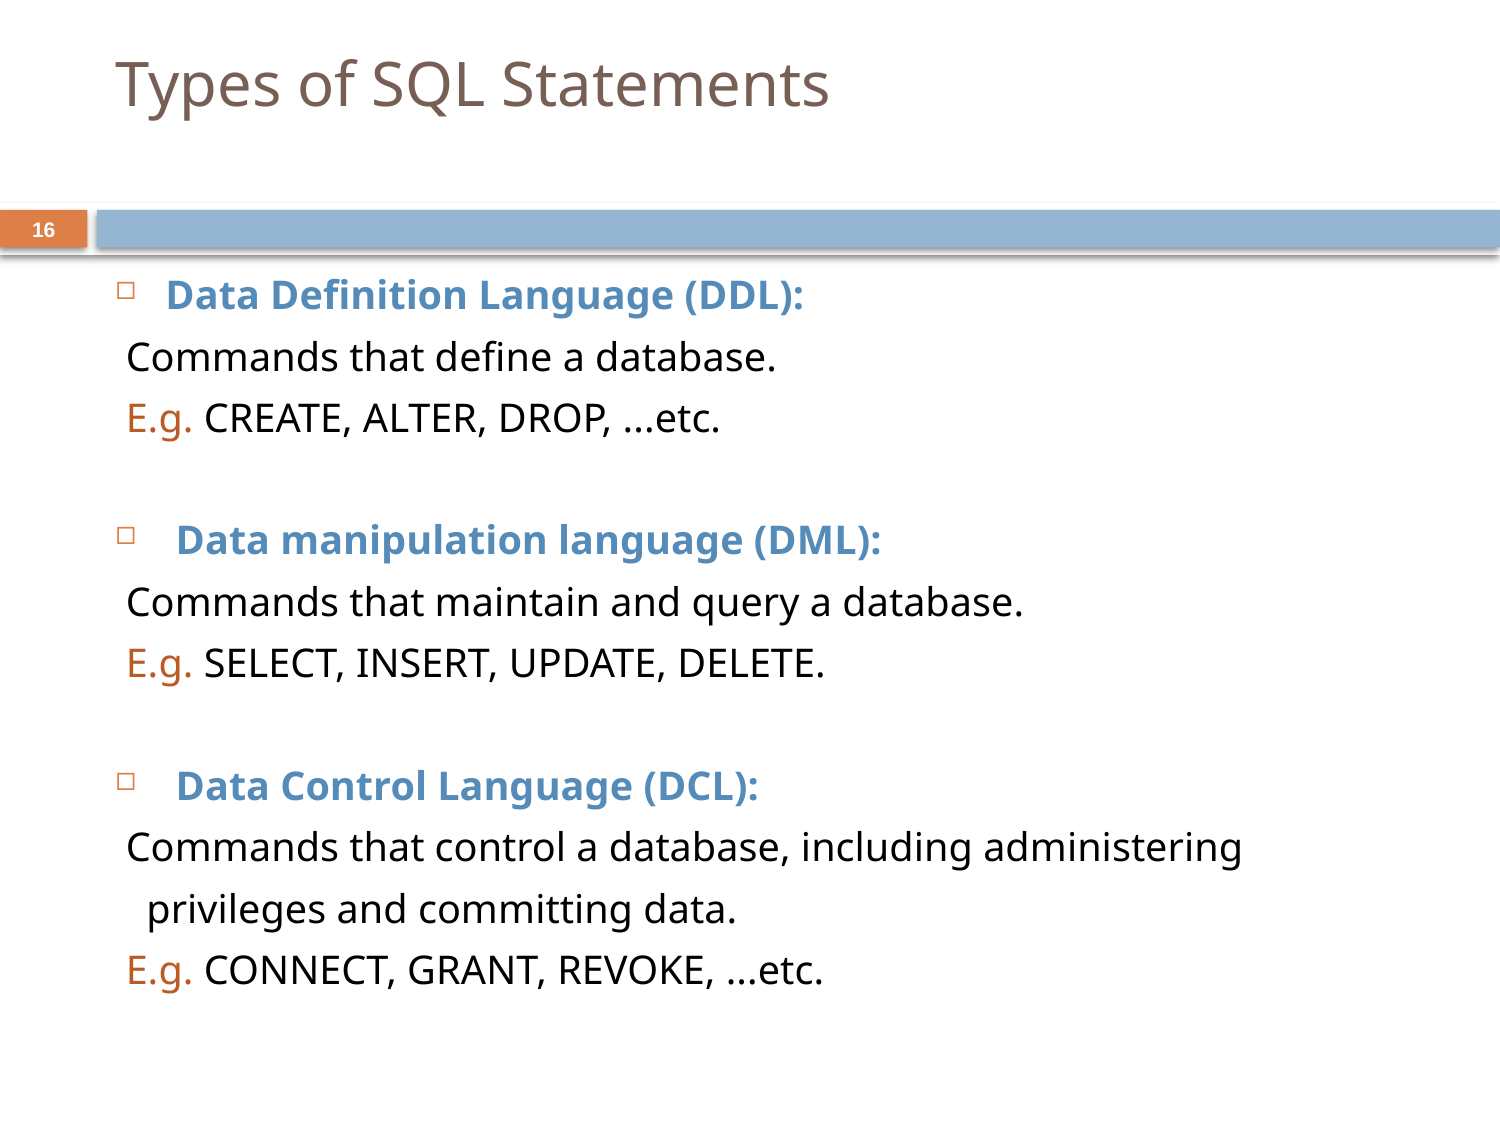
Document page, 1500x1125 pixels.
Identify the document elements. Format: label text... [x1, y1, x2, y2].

slide_number 16 [0, 208, 88, 249]
title Types of SQL Statements [100, 37, 1439, 201]
list Data Definition Language (DDL): Commands that define a database. E.g. CREATE, ALTER, DROP, ...etc. Data manipulation language (DML): Commands that maintain and query a database. E.g. SELECT, INSERT, UPDATE, DELETE. Data Control Language (DCL): Commands that control a database, including administering privileges and committing data. E.g. CONNECT, GRANT, REVOKE, ...etc. [100, 262, 1439, 1001]
